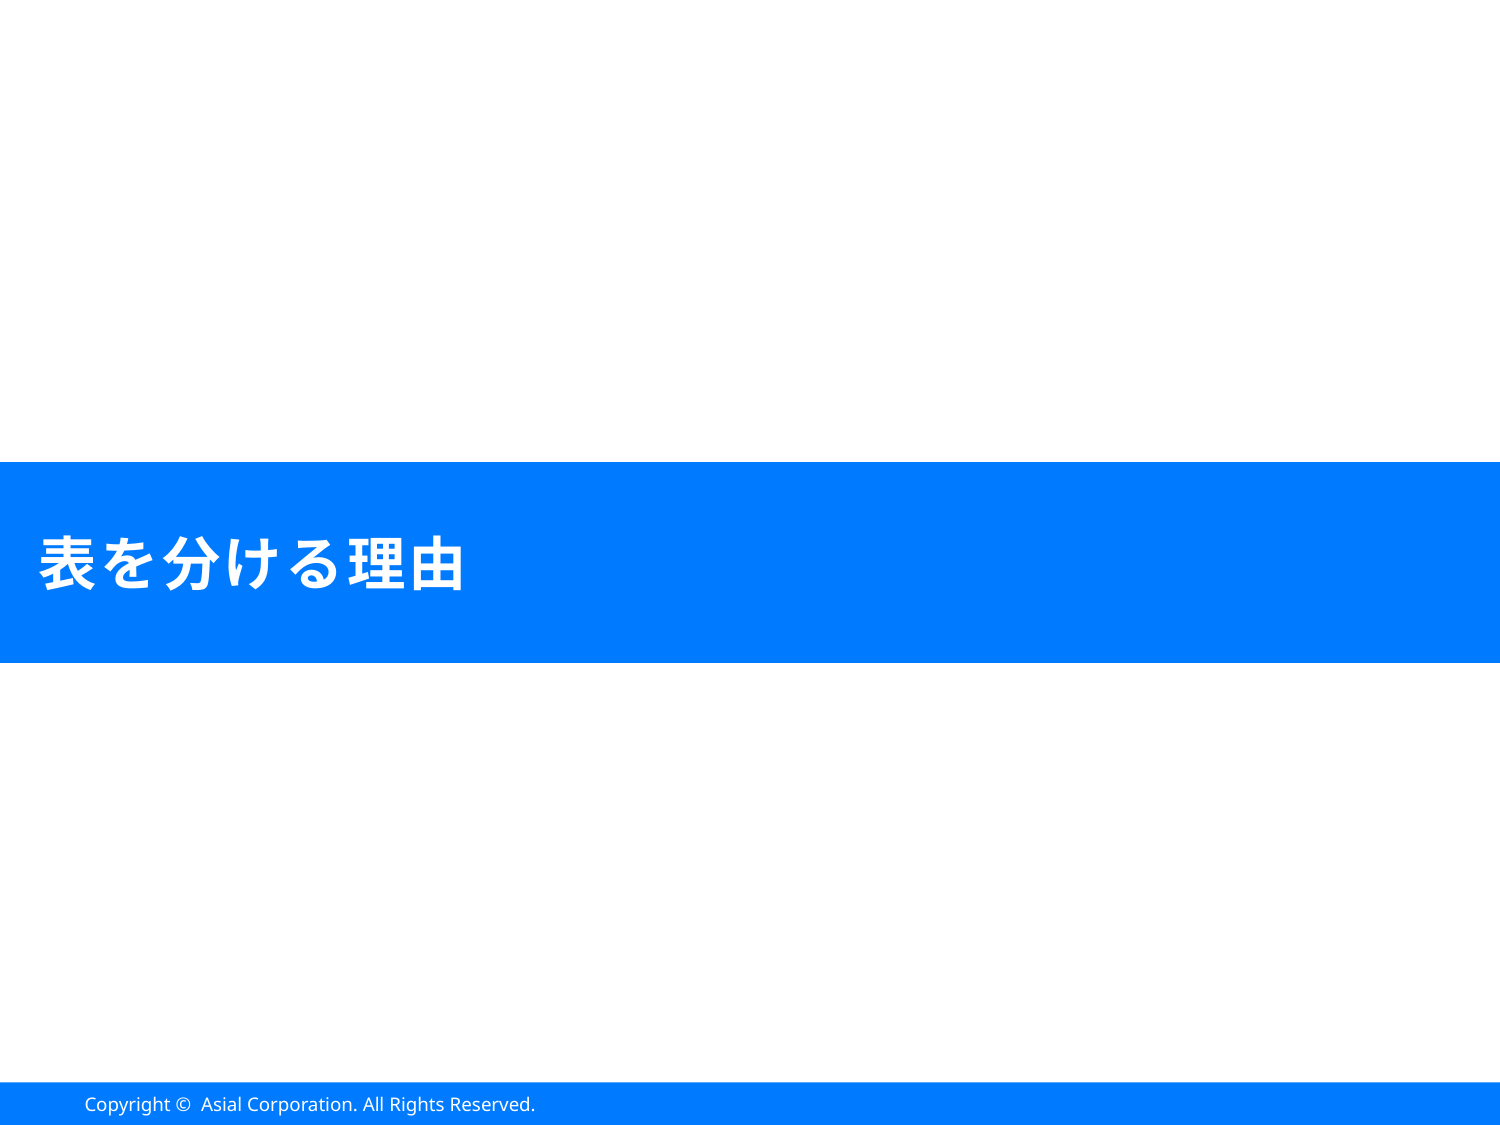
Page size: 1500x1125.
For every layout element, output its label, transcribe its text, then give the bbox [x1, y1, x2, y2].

title 表を分ける理由 [23, 462, 1500, 663]
